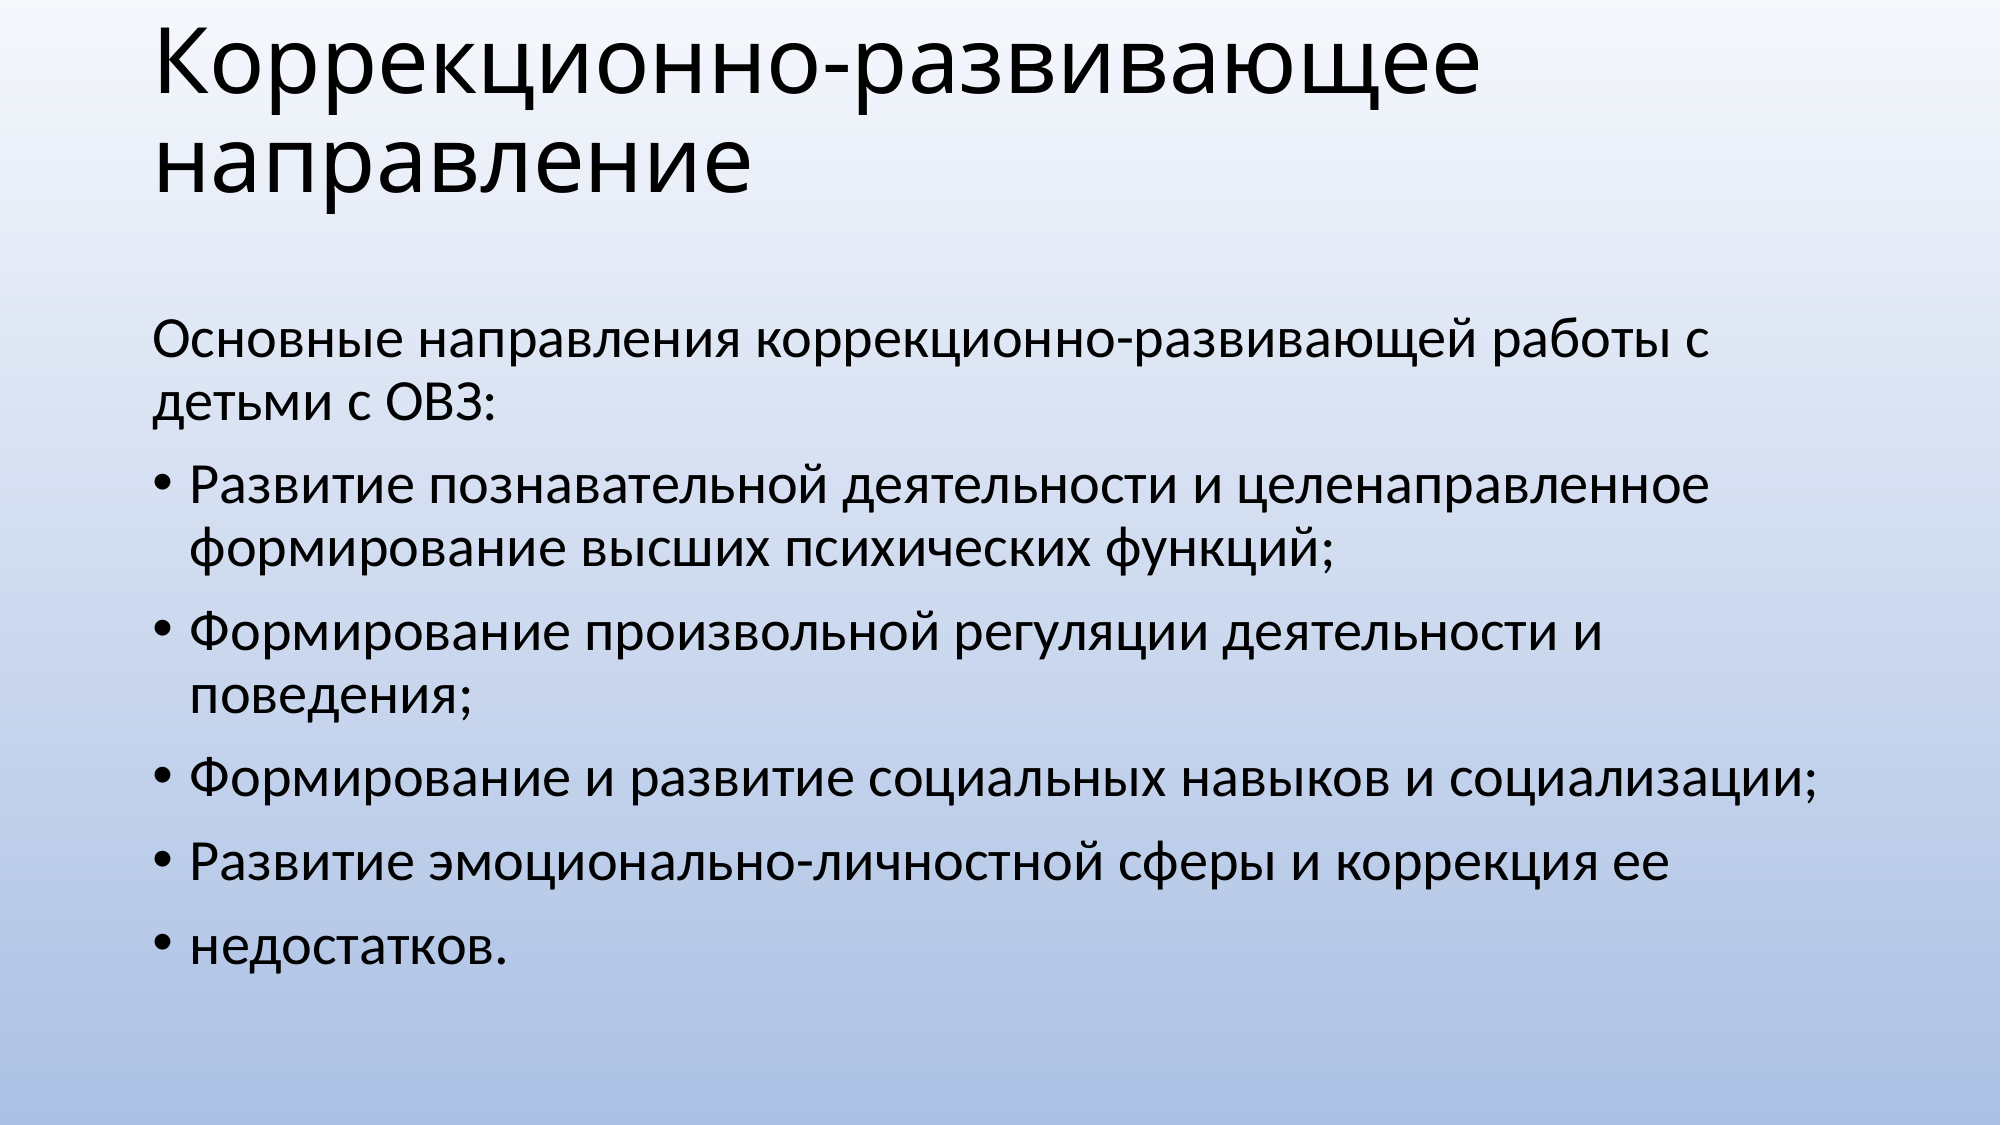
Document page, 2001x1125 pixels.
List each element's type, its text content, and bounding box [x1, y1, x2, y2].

title Коррекционно-развивающее направление [137, 59, 1863, 278]
list Основные направления коррекционно-развивающей работы с детьми с ОВЗ: Развитие познавательной деятельности и целенаправленное формирование высших психических функций; Формирование произвольной регуляции деятельности и поведения; Формирование и развитие социальных навыков и социализации; Развитие эмоционально-личностной сферы и коррекция ее недостатков. [137, 299, 1863, 1014]
